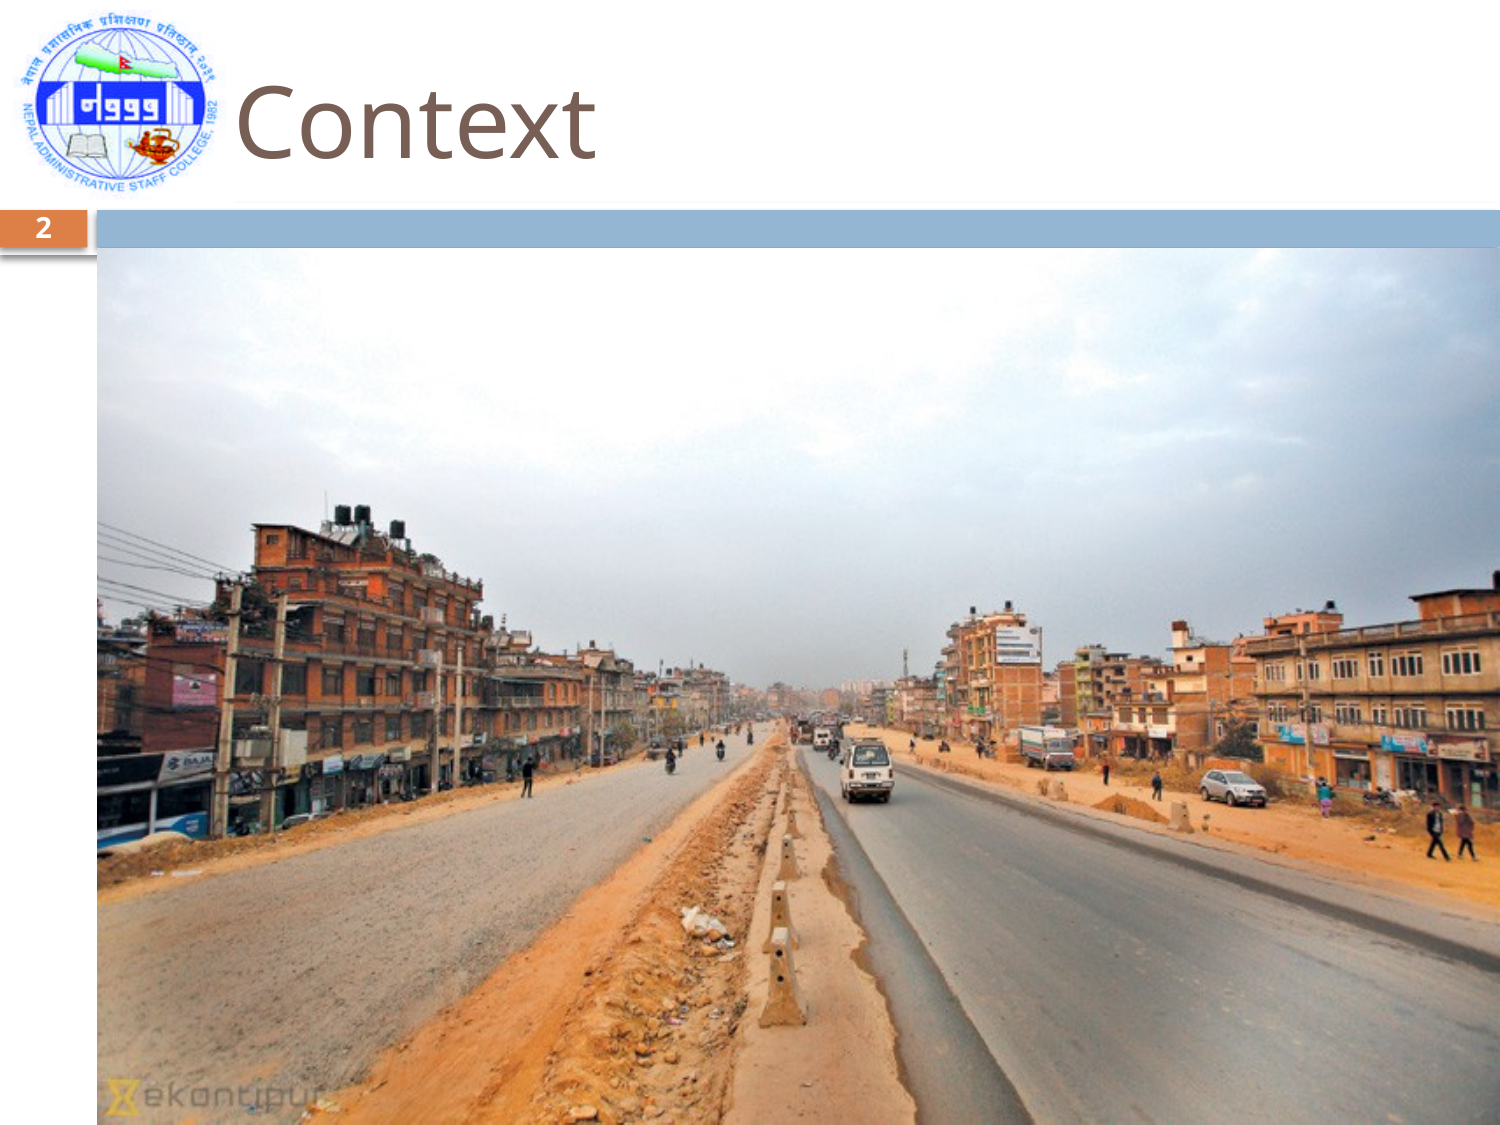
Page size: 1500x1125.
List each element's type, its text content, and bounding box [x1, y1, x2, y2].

slide_number 2 [0, 208, 88, 249]
title Context [218, 37, 1471, 200]
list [96, 248, 1500, 1125]
picture [1, 0, 236, 208]
